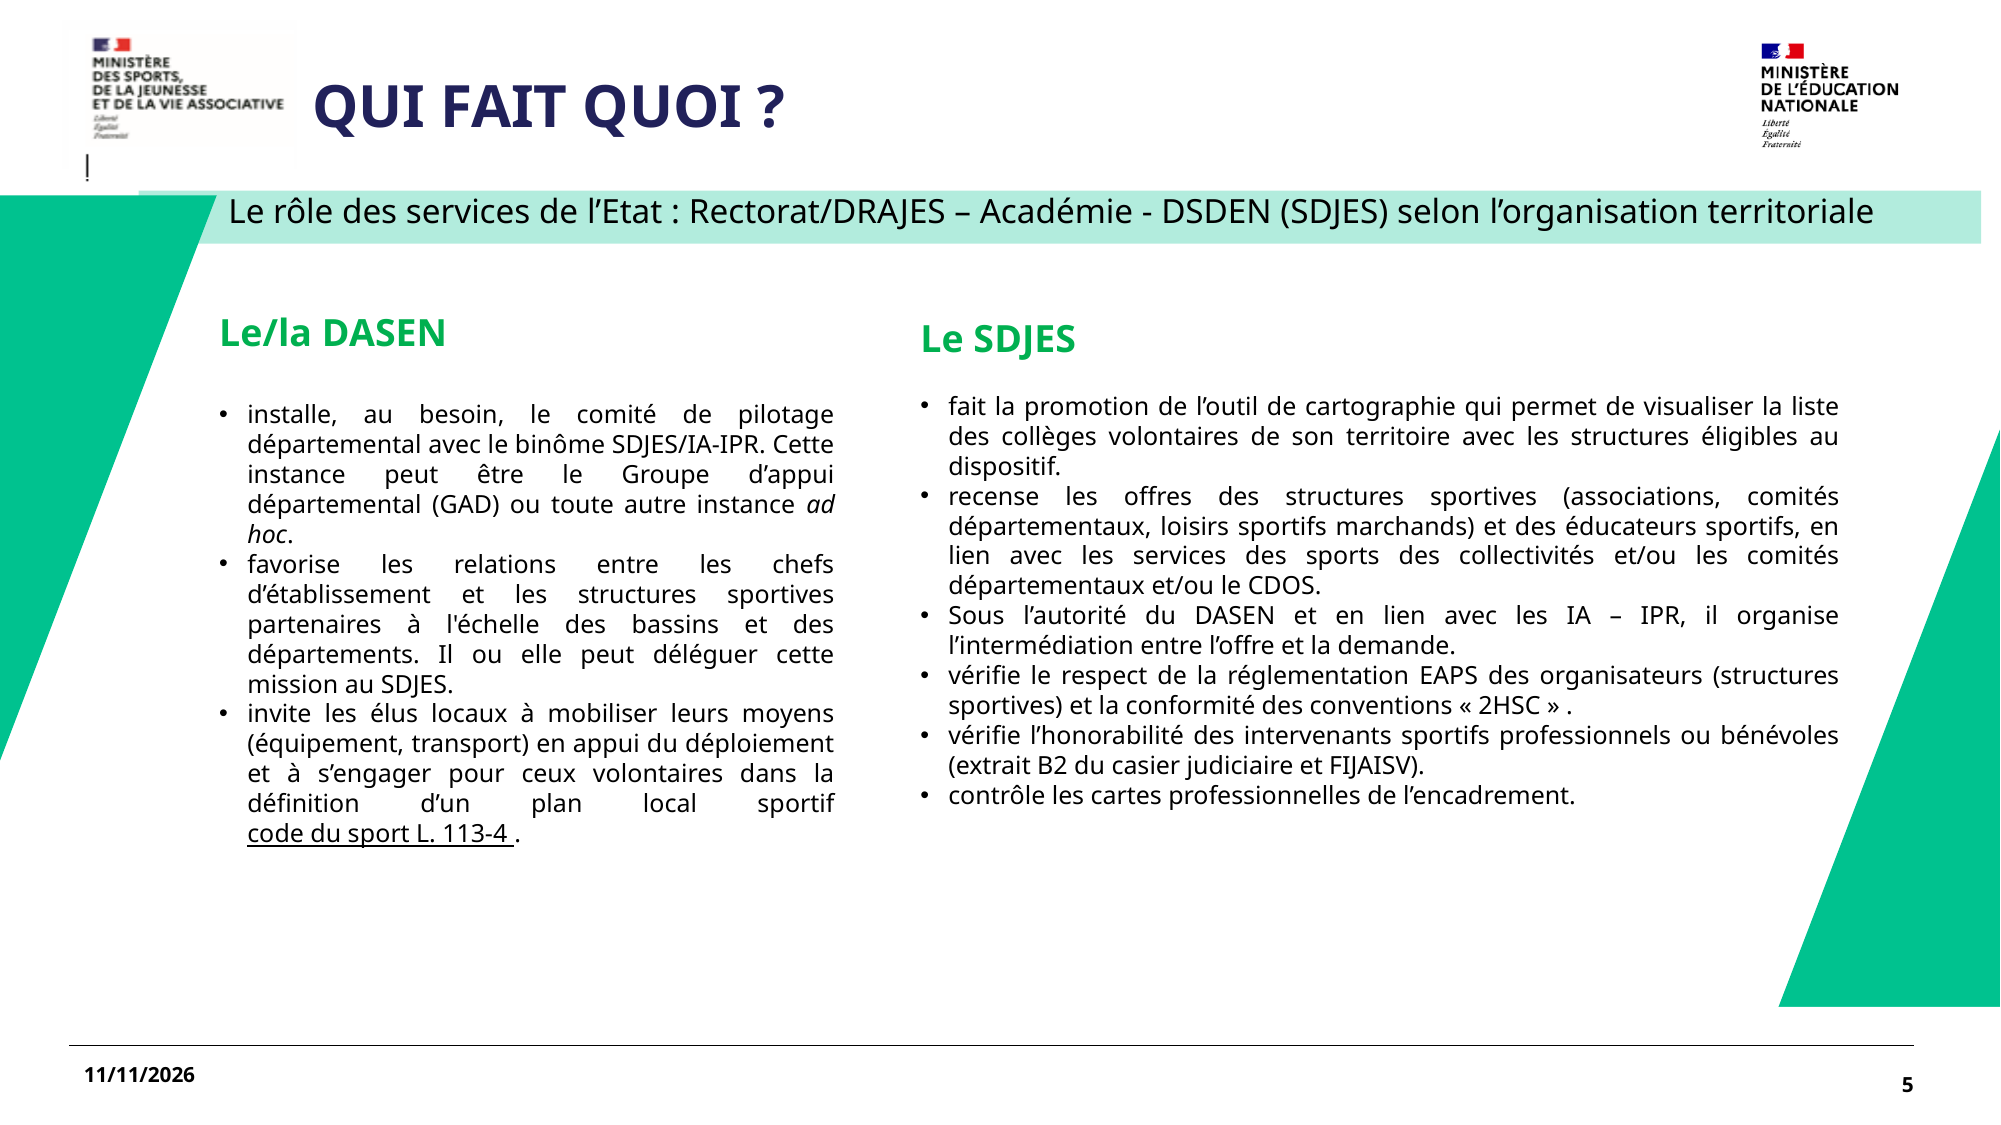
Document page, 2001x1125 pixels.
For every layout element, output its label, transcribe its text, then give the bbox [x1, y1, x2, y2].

slide_number 5 [1618, 1046, 1914, 1125]
title Qui fait quoi ? [298, 34, 1706, 183]
picture [62, 20, 297, 183]
text_box Le/la DASEN installe, au besoin, le comité de pilotage départemental avec le binôme SDJES/IA-IPR. Cette instance peut être le Groupe d’appui départemental (GAD) ou toute autre instance ad hoc. favorise les relations entre les chefs d’établissement et les structures sportives partenaires à l'échelle des bassins et des départements. Il ou elle peut déléguer cette mission au SDJES. invite les élus locaux à mobiliser leurs moyens (équipement, transport) en appui du déploiement et à s’engager pour ceux volontaires dans la définition d’un plan local sportif code du sport L. 113-4 . [129, 301, 850, 949]
text_box Le rôle des services de l’Etat : Rectorat/DRAJES – Académie - DSDEN (SDJES) selon l’organisation territoriale [138, 190, 1982, 244]
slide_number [69, 1046, 519, 1107]
text_box Le SDJES fait la promotion de l’outil de cartographie qui permet de visualiser la liste des collèges volontaires de son territoire avec les structures éligibles au dispositif. recense les offres des structures sportives (associations, comités départementaux, loisirs sportifs marchands) et des éducateurs sportifs, en lien avec les services des sports des collectivités et/ou les comités départementaux et/ou le CDOS. Sous l’autorité du DASEN et en lien avec les IA – IPR, il organise l’intermédiation entre l’offre et la demande. vérifie le respect de la réglementation EAPS des organisateurs (structures sportives) et la conformité des conventions « 2HSC » . vérifie l’honorabilité des intervenants sportifs professionnels ou bénévoles (extrait B2 du casier judiciaire et FIJAISV). contrôle les cartes professionnelles de l’encadrement. [830, 308, 1856, 817]
picture [1743, 34, 1914, 157]
